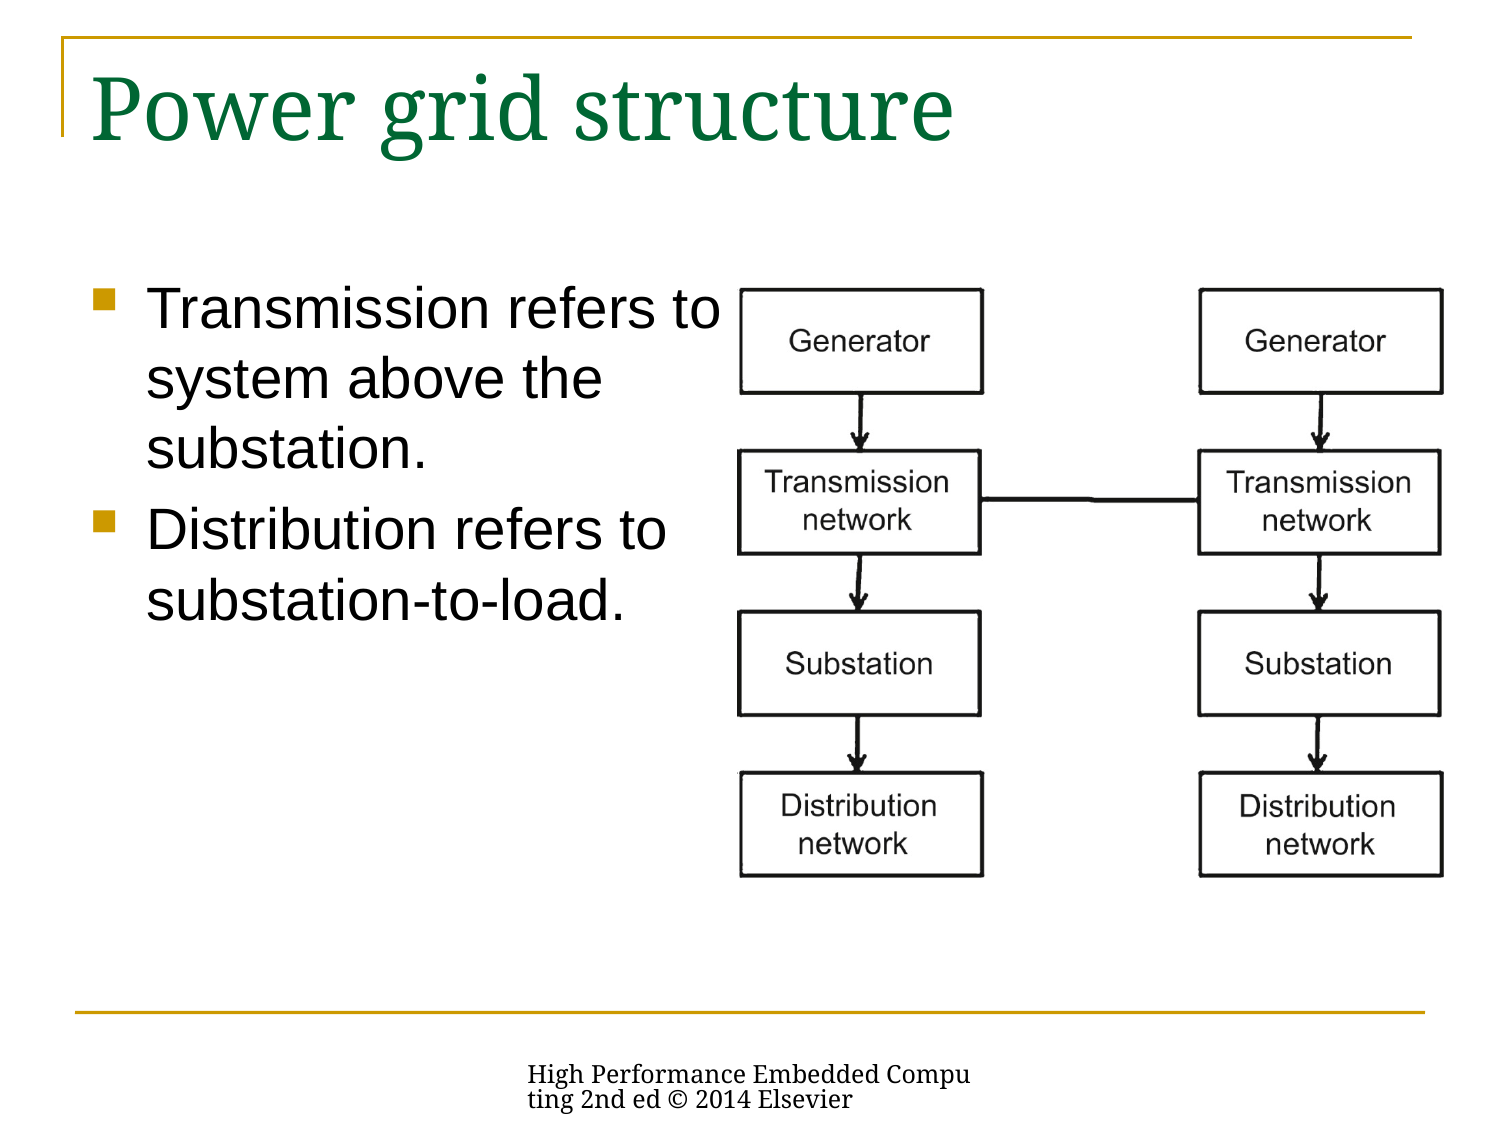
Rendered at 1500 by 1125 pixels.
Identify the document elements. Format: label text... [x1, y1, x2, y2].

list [737, 287, 1444, 878]
list Transmission refers to system above the substation. Distribution refers to substation-to-load. [75, 262, 738, 1006]
title Power grid structure [75, 45, 1425, 233]
footer High Performance Embedded Computing 2nd ed © 2014 Elsevier [512, 1025, 988, 1100]
